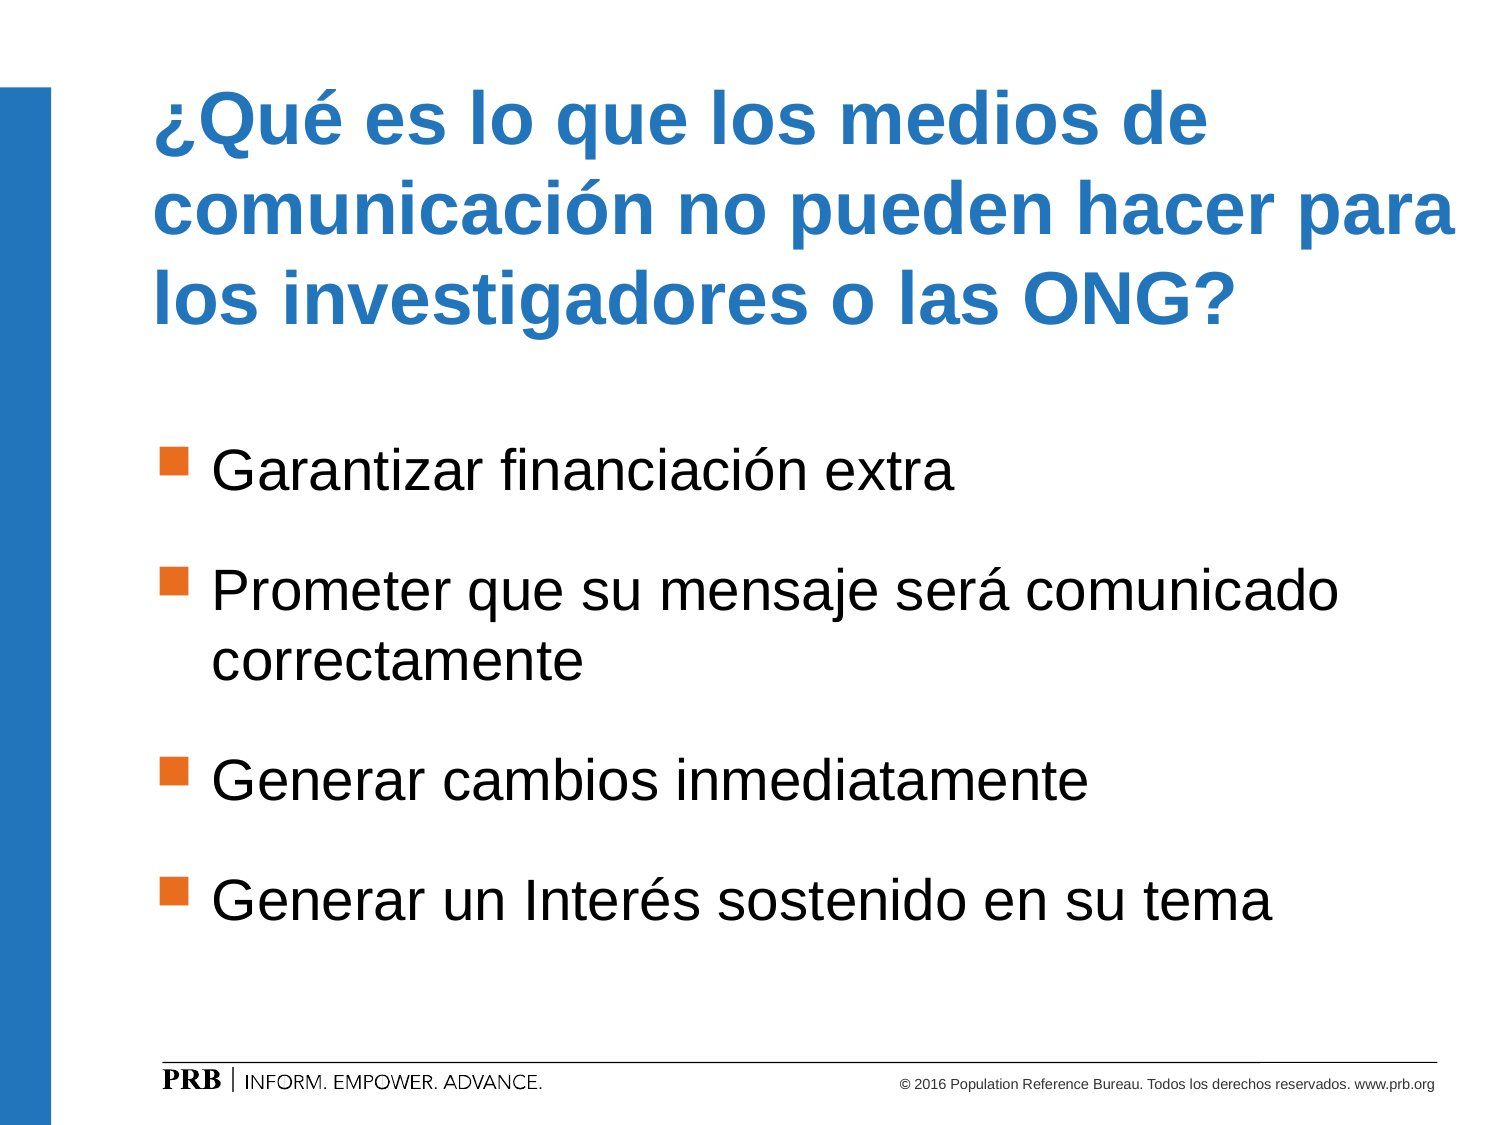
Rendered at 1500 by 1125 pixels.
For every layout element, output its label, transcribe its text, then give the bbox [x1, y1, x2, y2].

list Garantizar financiación extra Prometer que su mensaje será comunicado correctamente Generar cambios inmediatamente Generar un Interés sostenido en su tema [140, 425, 1409, 925]
title ¿Qué es lo que los medios de comunicación no pueden hacer para los investigadores o las ONG? [137, 62, 1500, 350]
